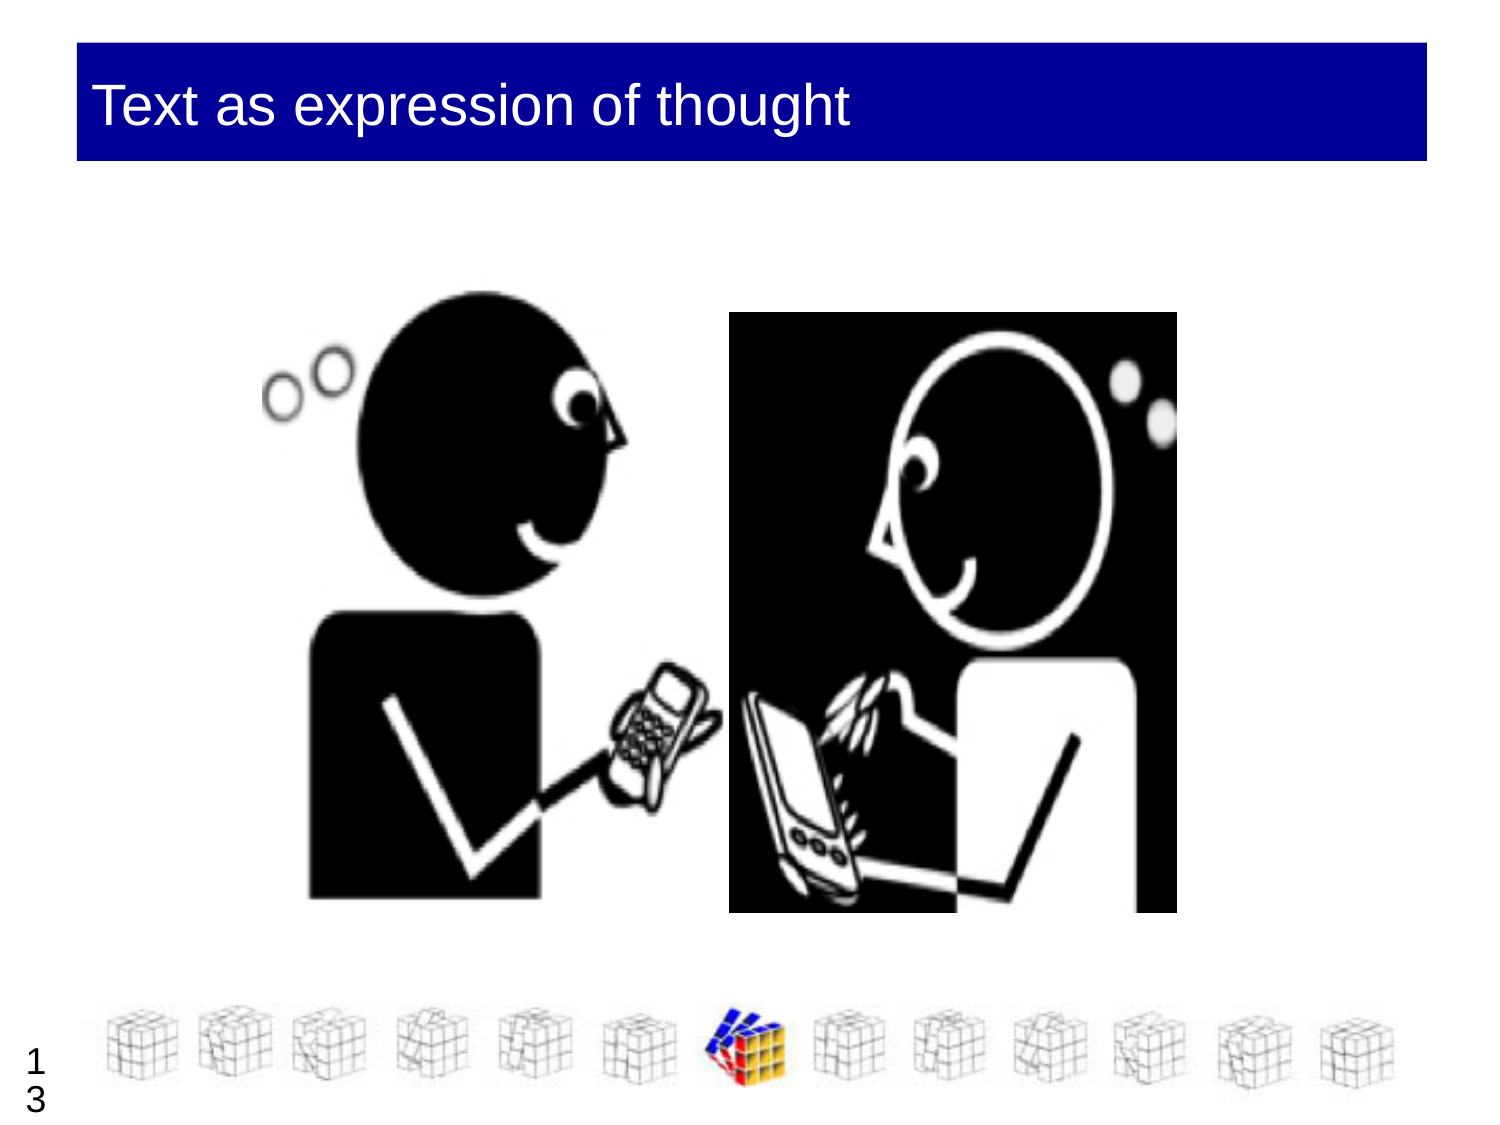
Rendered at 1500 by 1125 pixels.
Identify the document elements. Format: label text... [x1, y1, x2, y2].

picture [262, 274, 730, 913]
title Text as expression of thought [76, 42, 1428, 162]
picture [64, 987, 1442, 1125]
slide_number 13 [0, 1018, 75, 1094]
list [734, 312, 1177, 913]
